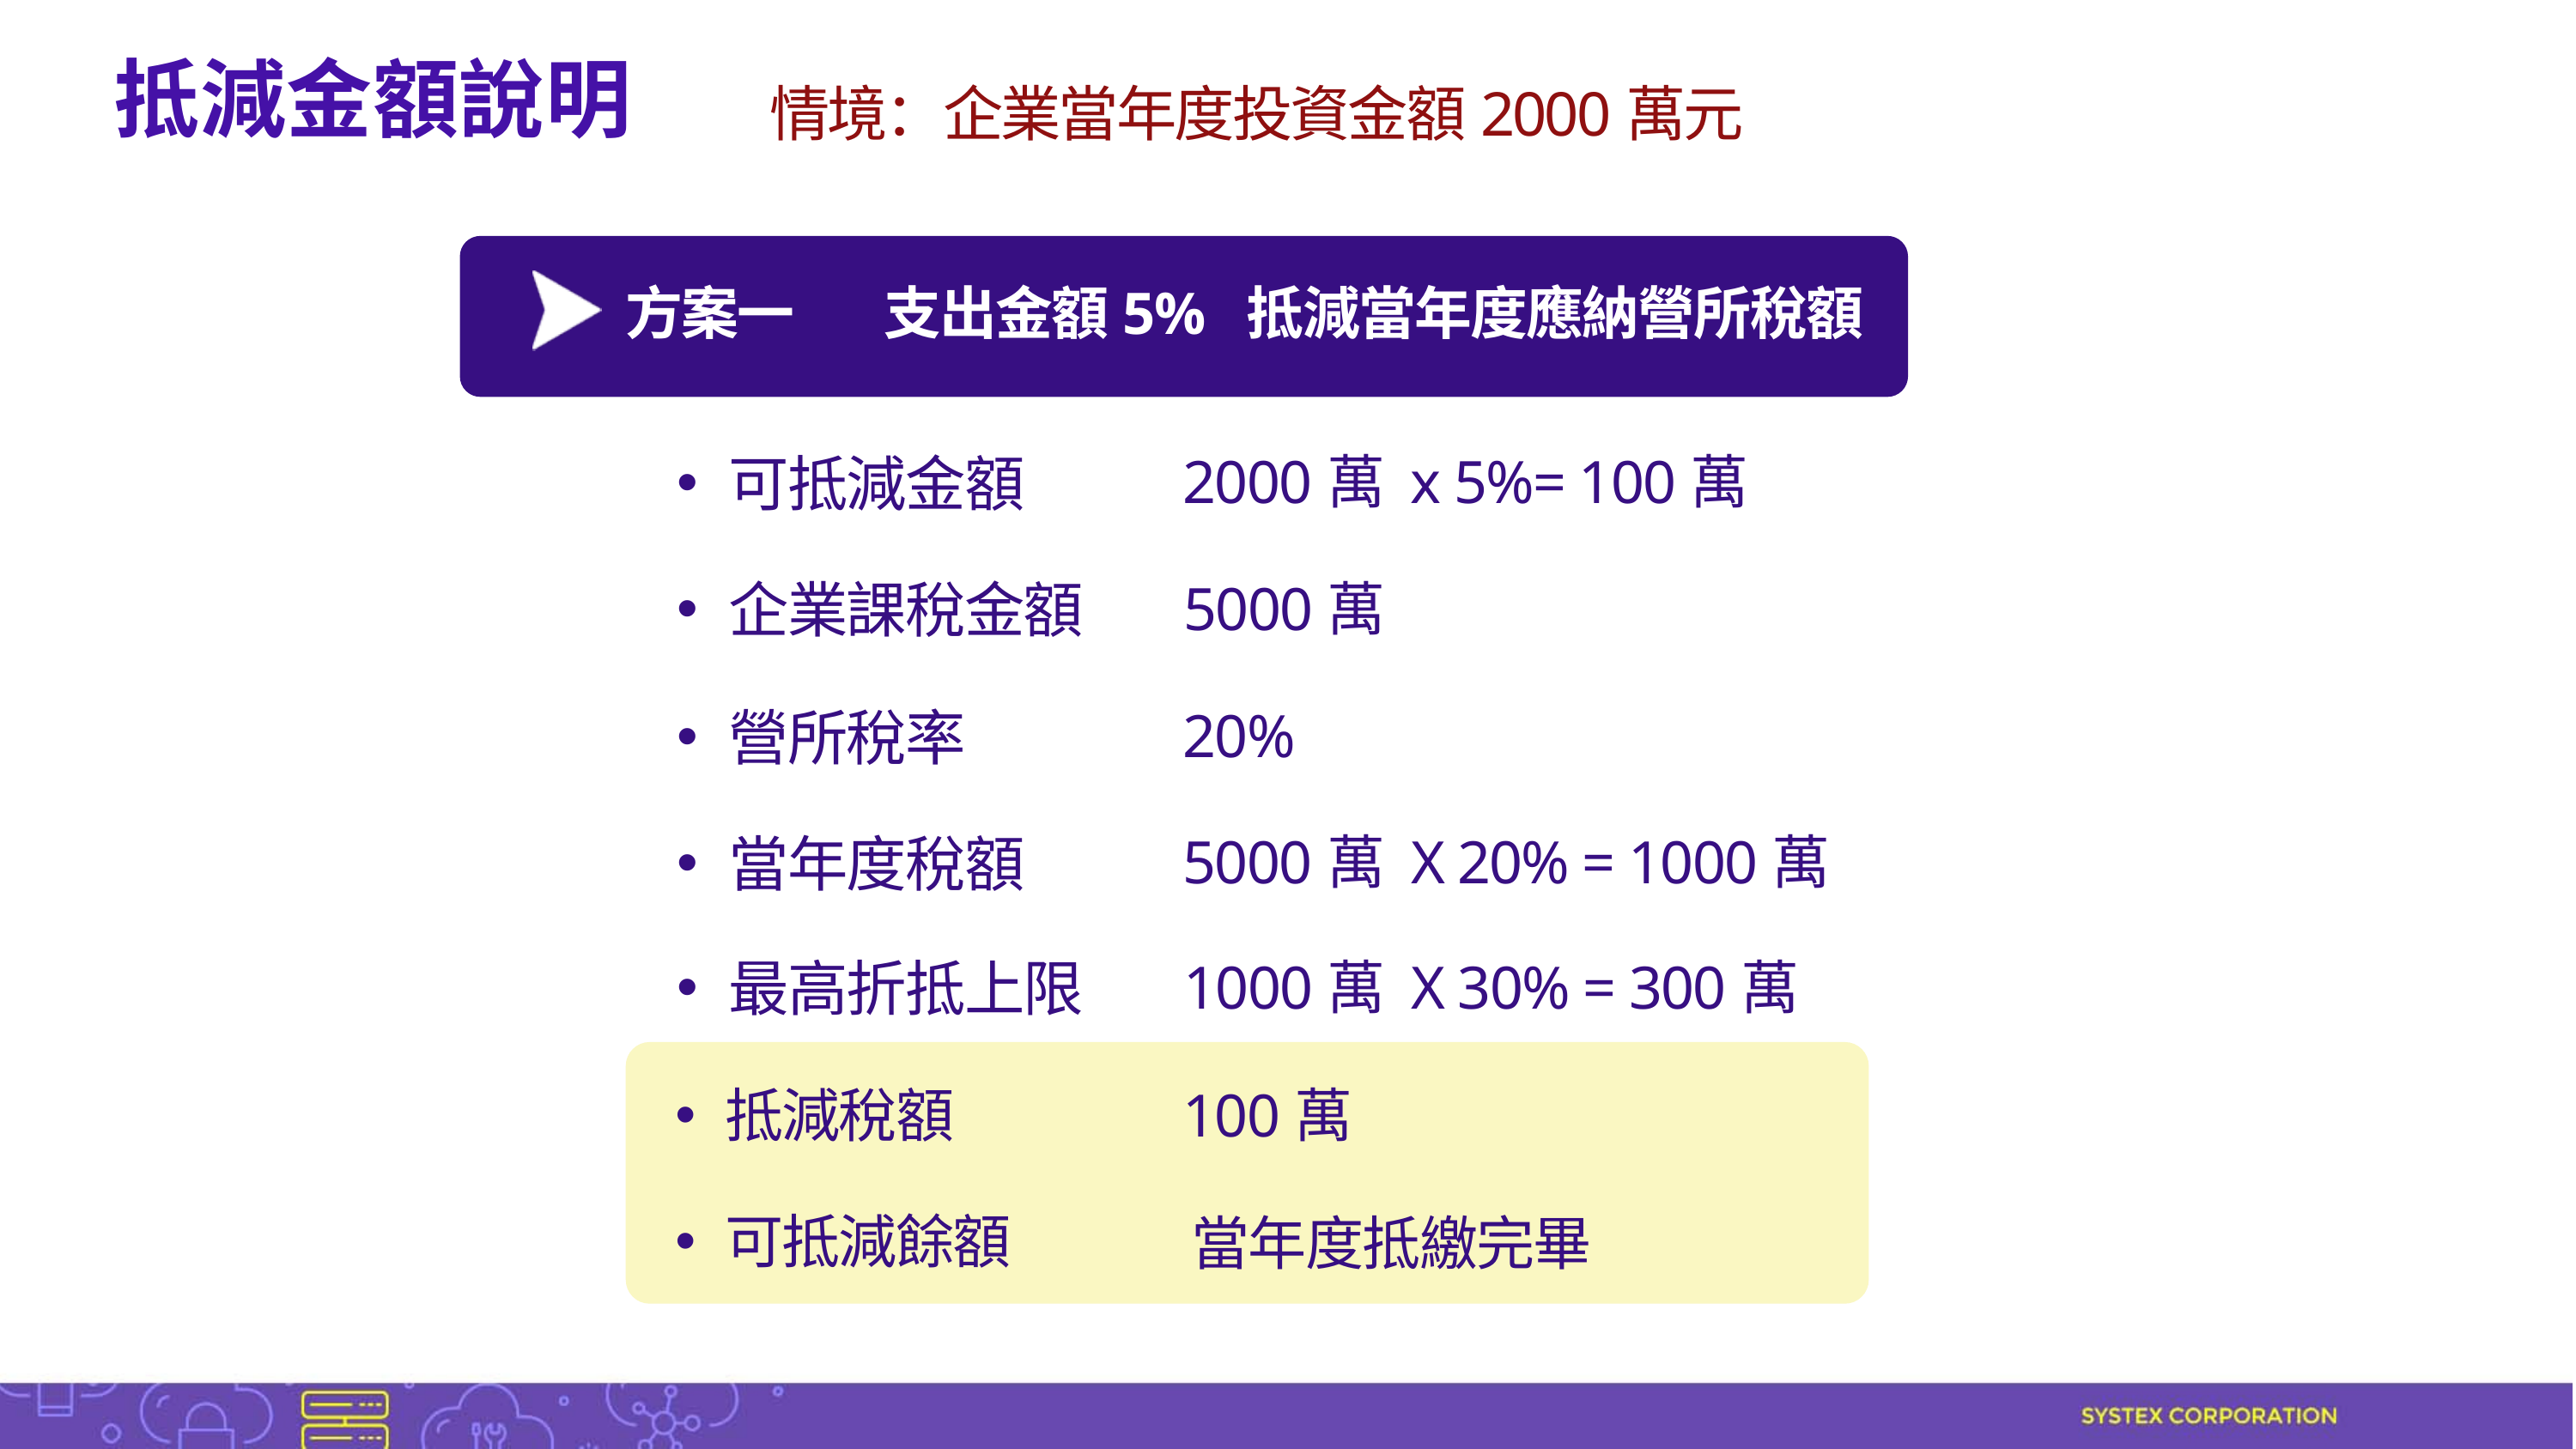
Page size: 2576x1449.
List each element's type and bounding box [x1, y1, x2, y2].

picture [0, 0, 2573, 1449]
text_box [625, 1041, 1869, 1304]
text_box [459, 235, 1909, 397]
